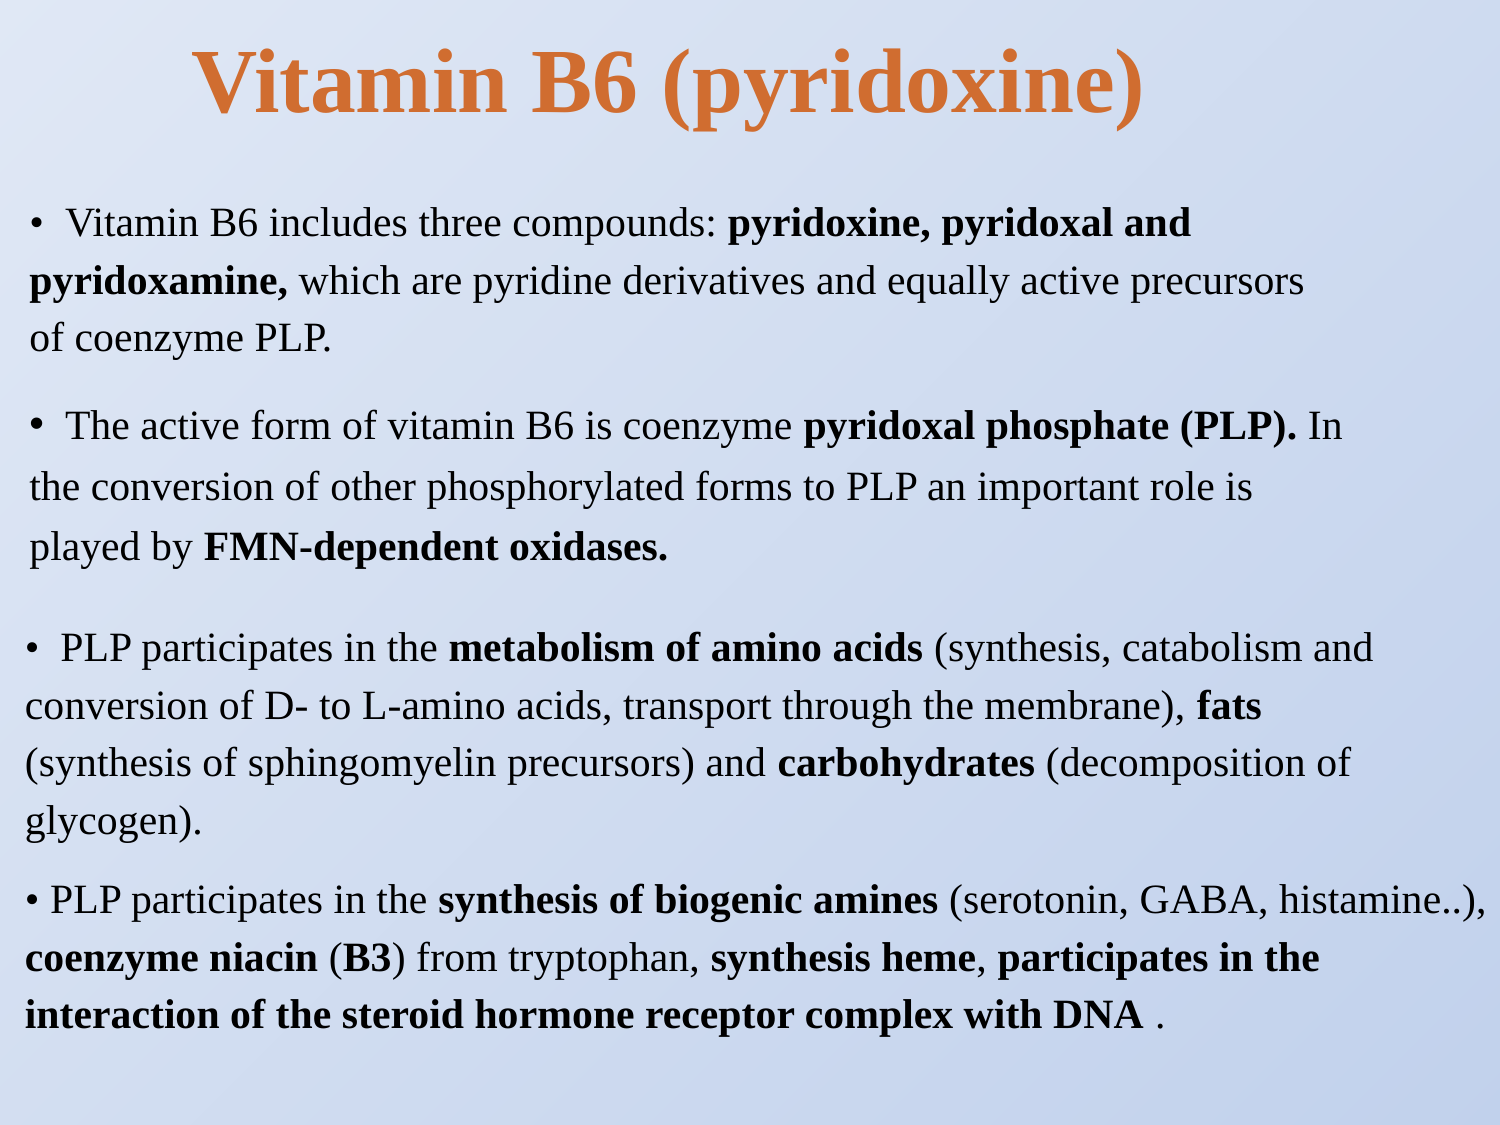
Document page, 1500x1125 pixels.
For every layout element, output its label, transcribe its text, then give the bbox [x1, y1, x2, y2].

text_box • Vitamin B6 includes three compounds: pyridoxine, pyridoxal and pyridoxamine, which are pyridine derivatives and equally active precursors of coenzyme PLP. [29, 187, 1338, 387]
text_box The active form of vitamin B6 is coenzyme pyridoxal phosphate (PLP). In the conversion of other phosphorylated forms to PLP an important role is played by FMN-dependent oxidases. [29, 387, 1375, 612]
text_box Vitamin B6 (pyridoxine) [150, 24, 1156, 187]
text_box • PLP participates in the synthesis of biogenic amines (serotonin, GABA, histamine..), coenzyme niacin (B3) from tryptophan, synthesis heme, participates in the interaction of the steroid hormone receptor complex with DNA . [24, 864, 1500, 1095]
text_box [37, 249, 1383, 305]
text_box • PLP participates in the metabolism of amino acids (synthesis, catabolism and conversion of D- to L-amino acids, transport through the membrane), fats (synthesis of sphingomyelin precursors) and carbohydrates (decomposition of glycogen). [24, 612, 1424, 843]
